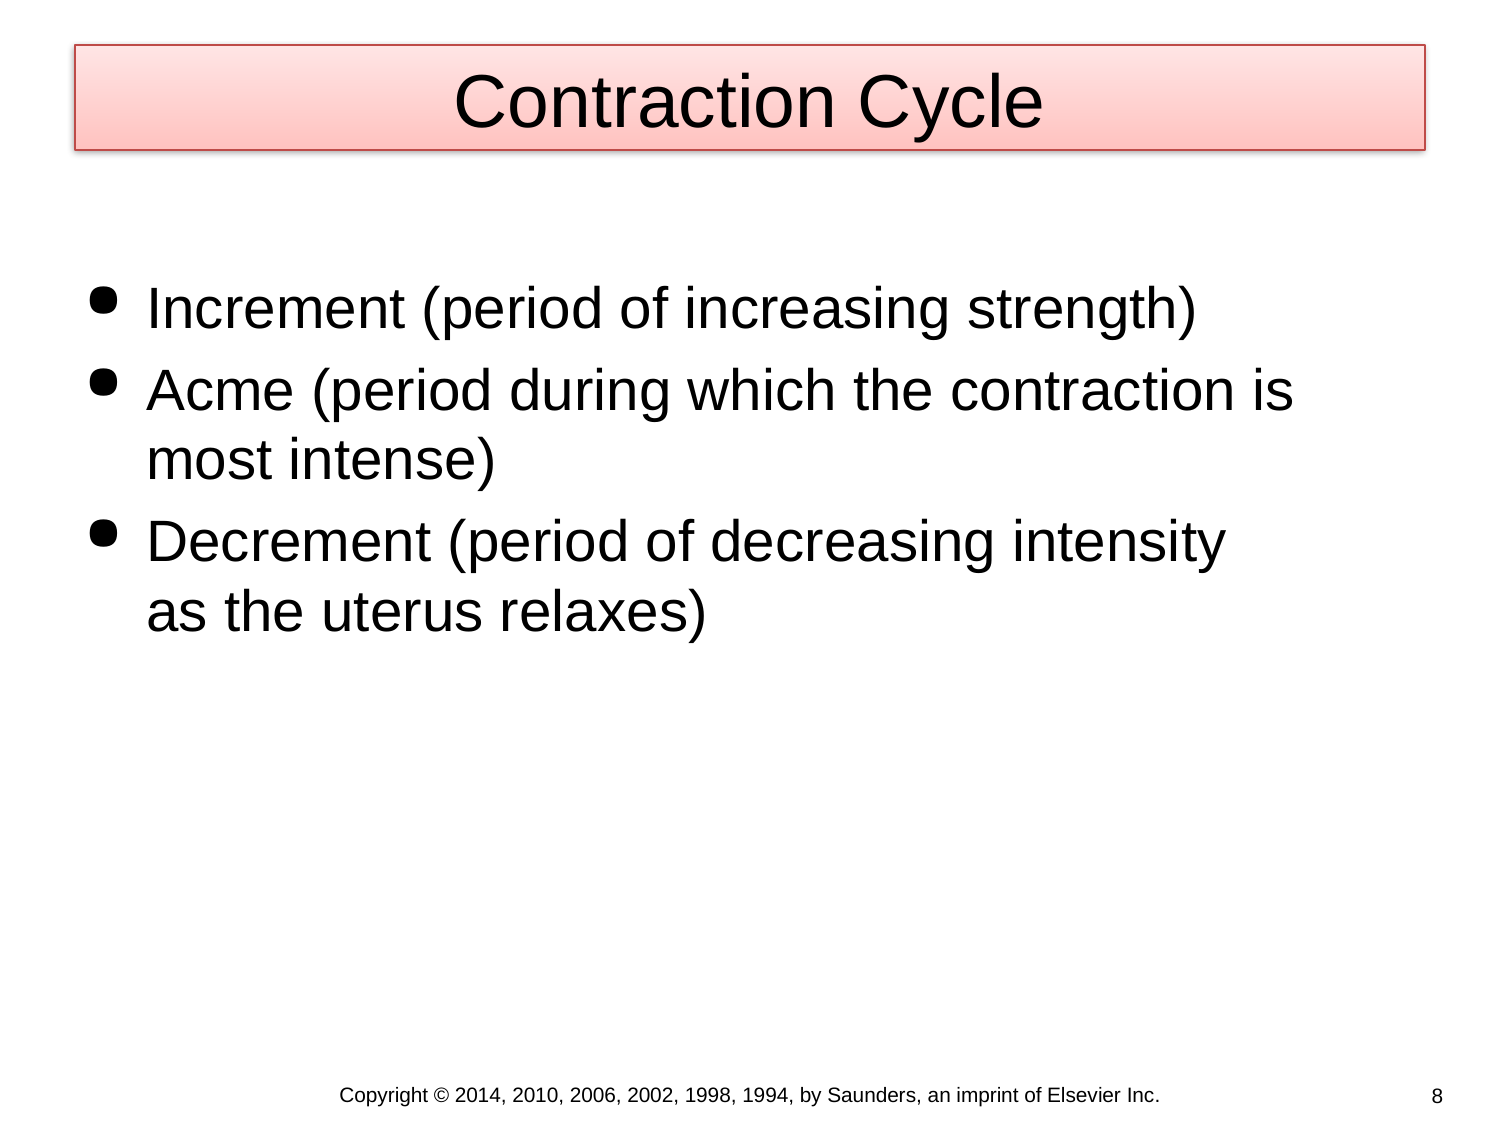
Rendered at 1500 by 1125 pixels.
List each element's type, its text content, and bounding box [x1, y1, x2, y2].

footer Copyright © 2014, 2010, 2006, 2002, 1998, 1994, by Saunders, an imprint of Elsevier Inc. [187, 1062, 1313, 1125]
text_box 8 [1399, 1065, 1475, 1125]
title Contraction Cycle [74, 44, 1426, 151]
list Increment (period of increasing strength) Acme (period during which the contraction is most intense) Decrement (period of decreasing intensity as the uterus relaxes) [75, 262, 1425, 1005]
